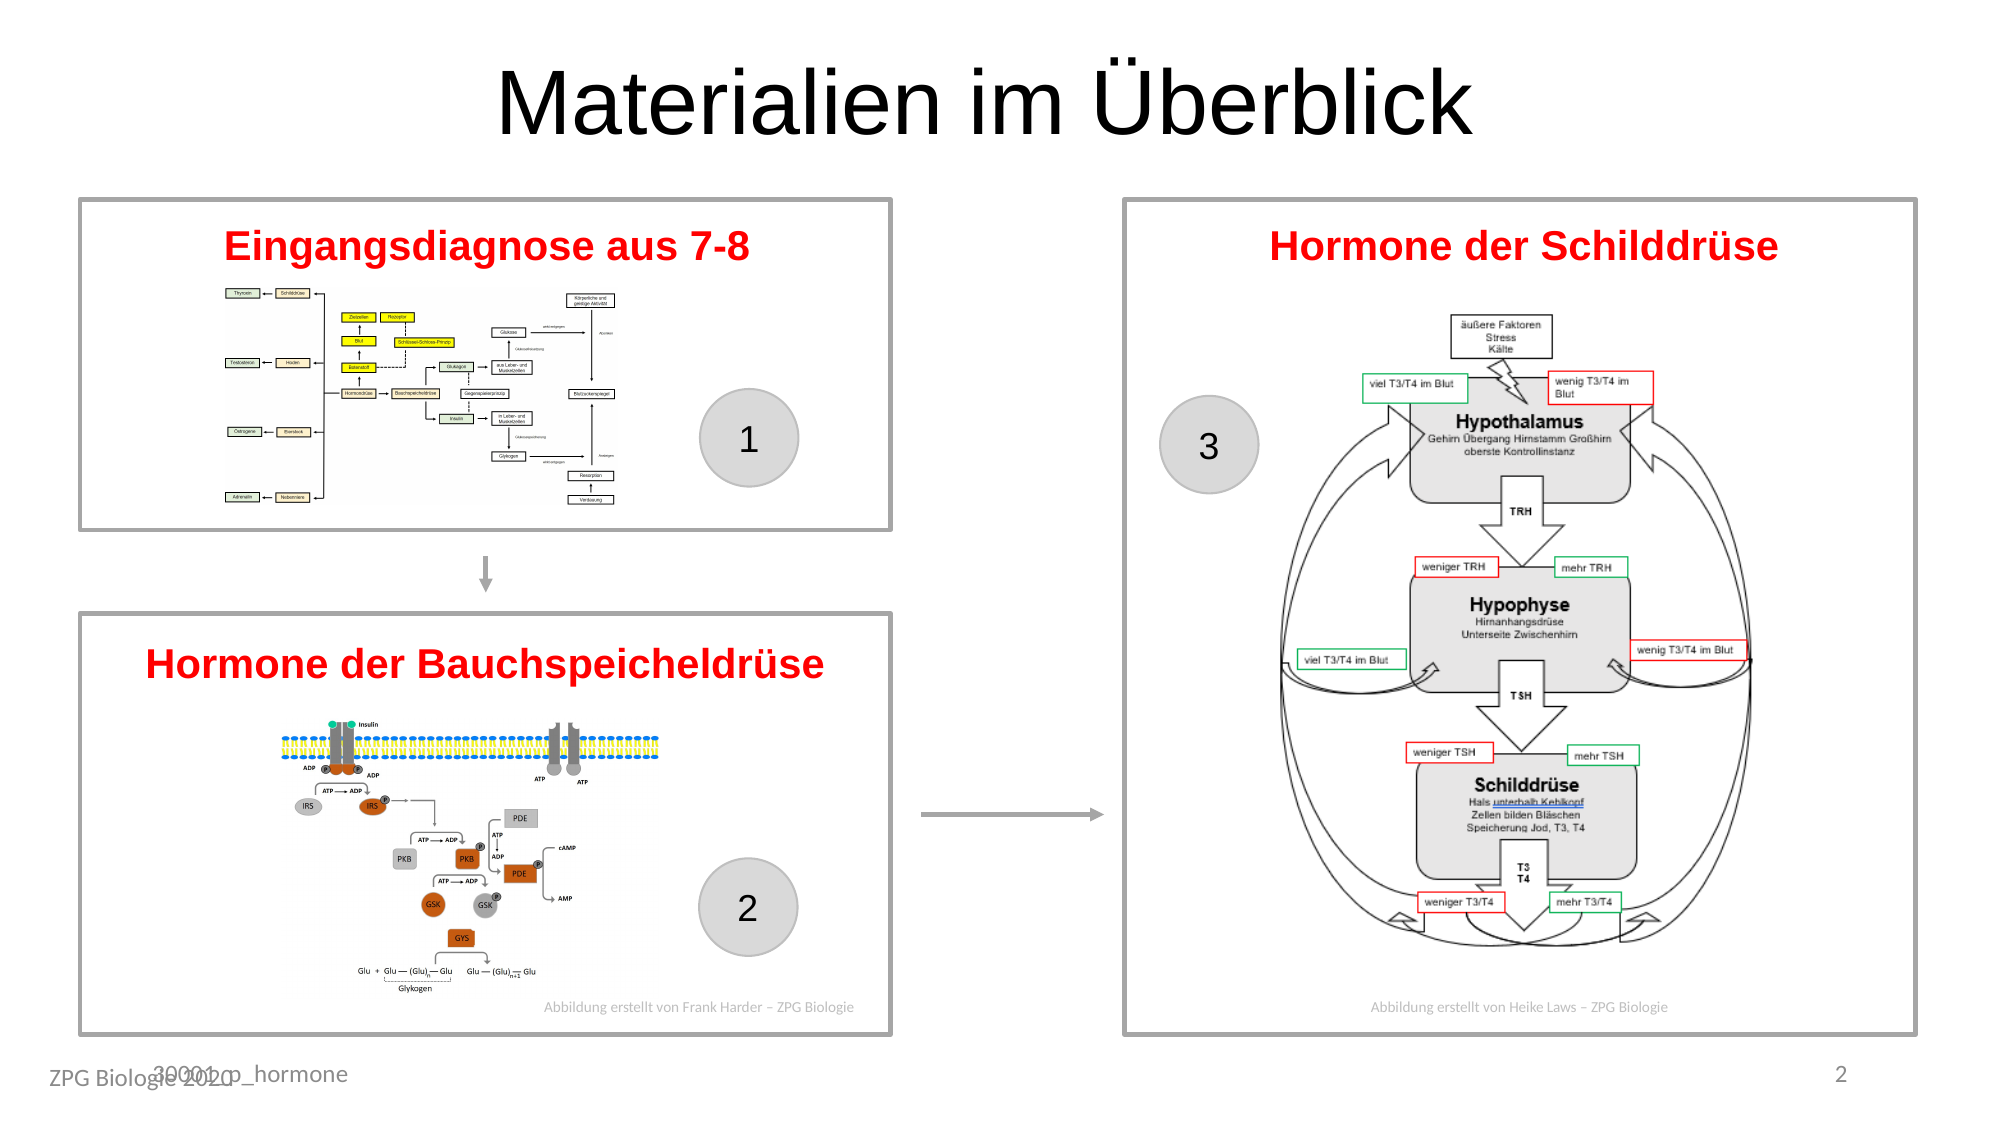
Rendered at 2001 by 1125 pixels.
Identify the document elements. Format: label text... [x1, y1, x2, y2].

picture [225, 287, 618, 505]
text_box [699, 389, 799, 487]
text_box Abbildung erstellt von Heike Laws – ZPG Biologie [1356, 989, 1733, 1023]
picture [1274, 308, 1754, 962]
text_box [1124, 199, 1916, 1035]
title Materialien im Überblick [0, 32, 1985, 179]
text_box Abbildung erstellt von Frank Harder – ZPG Biologie [529, 990, 906, 1024]
text_box [79, 199, 891, 530]
footer ZPG Biologie 2020 [34, 1046, 1966, 1107]
slide_number 30001_p_hormone [137, 1042, 588, 1103]
text_box Eingangsdiagnose aus 7-8 [84, 210, 891, 276]
text_box Hormone der Bauchspeicheldrüse [80, 629, 891, 695]
picture [281, 718, 659, 999]
text_box Hormone der Schilddrüse [1128, 210, 1920, 276]
slide_number 2 [1412, 1042, 1863, 1103]
text_box [80, 613, 891, 629]
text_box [1160, 395, 1259, 494]
text_box [80, 695, 891, 1035]
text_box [699, 858, 798, 956]
